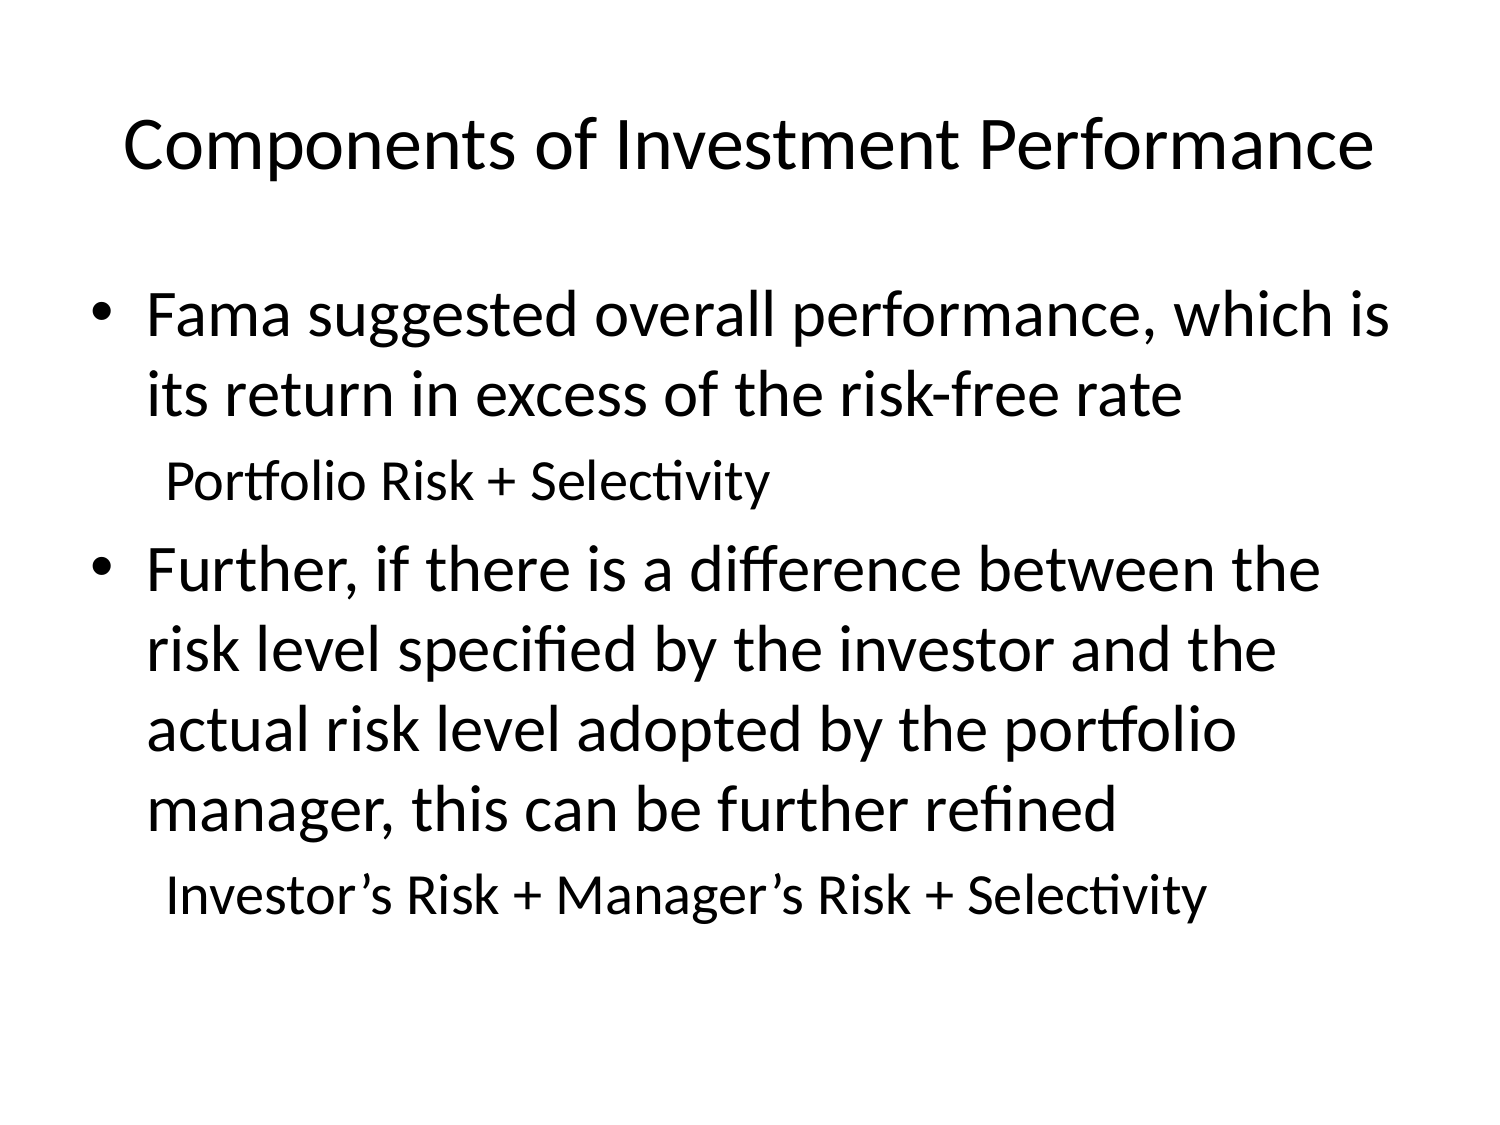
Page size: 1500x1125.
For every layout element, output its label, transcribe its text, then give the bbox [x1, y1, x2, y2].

title Components of Investment Performance [75, 45, 1425, 233]
list Fama suggested overall performance, which is its return in excess of the risk-free rate Portfolio Risk + Selectivity Further, if there is a difference between the risk level specified by the investor and the actual risk level adopted by the portfolio manager, this can be further refined Investor’s Risk + Manager’s Risk + Selectivity [75, 262, 1425, 1005]
